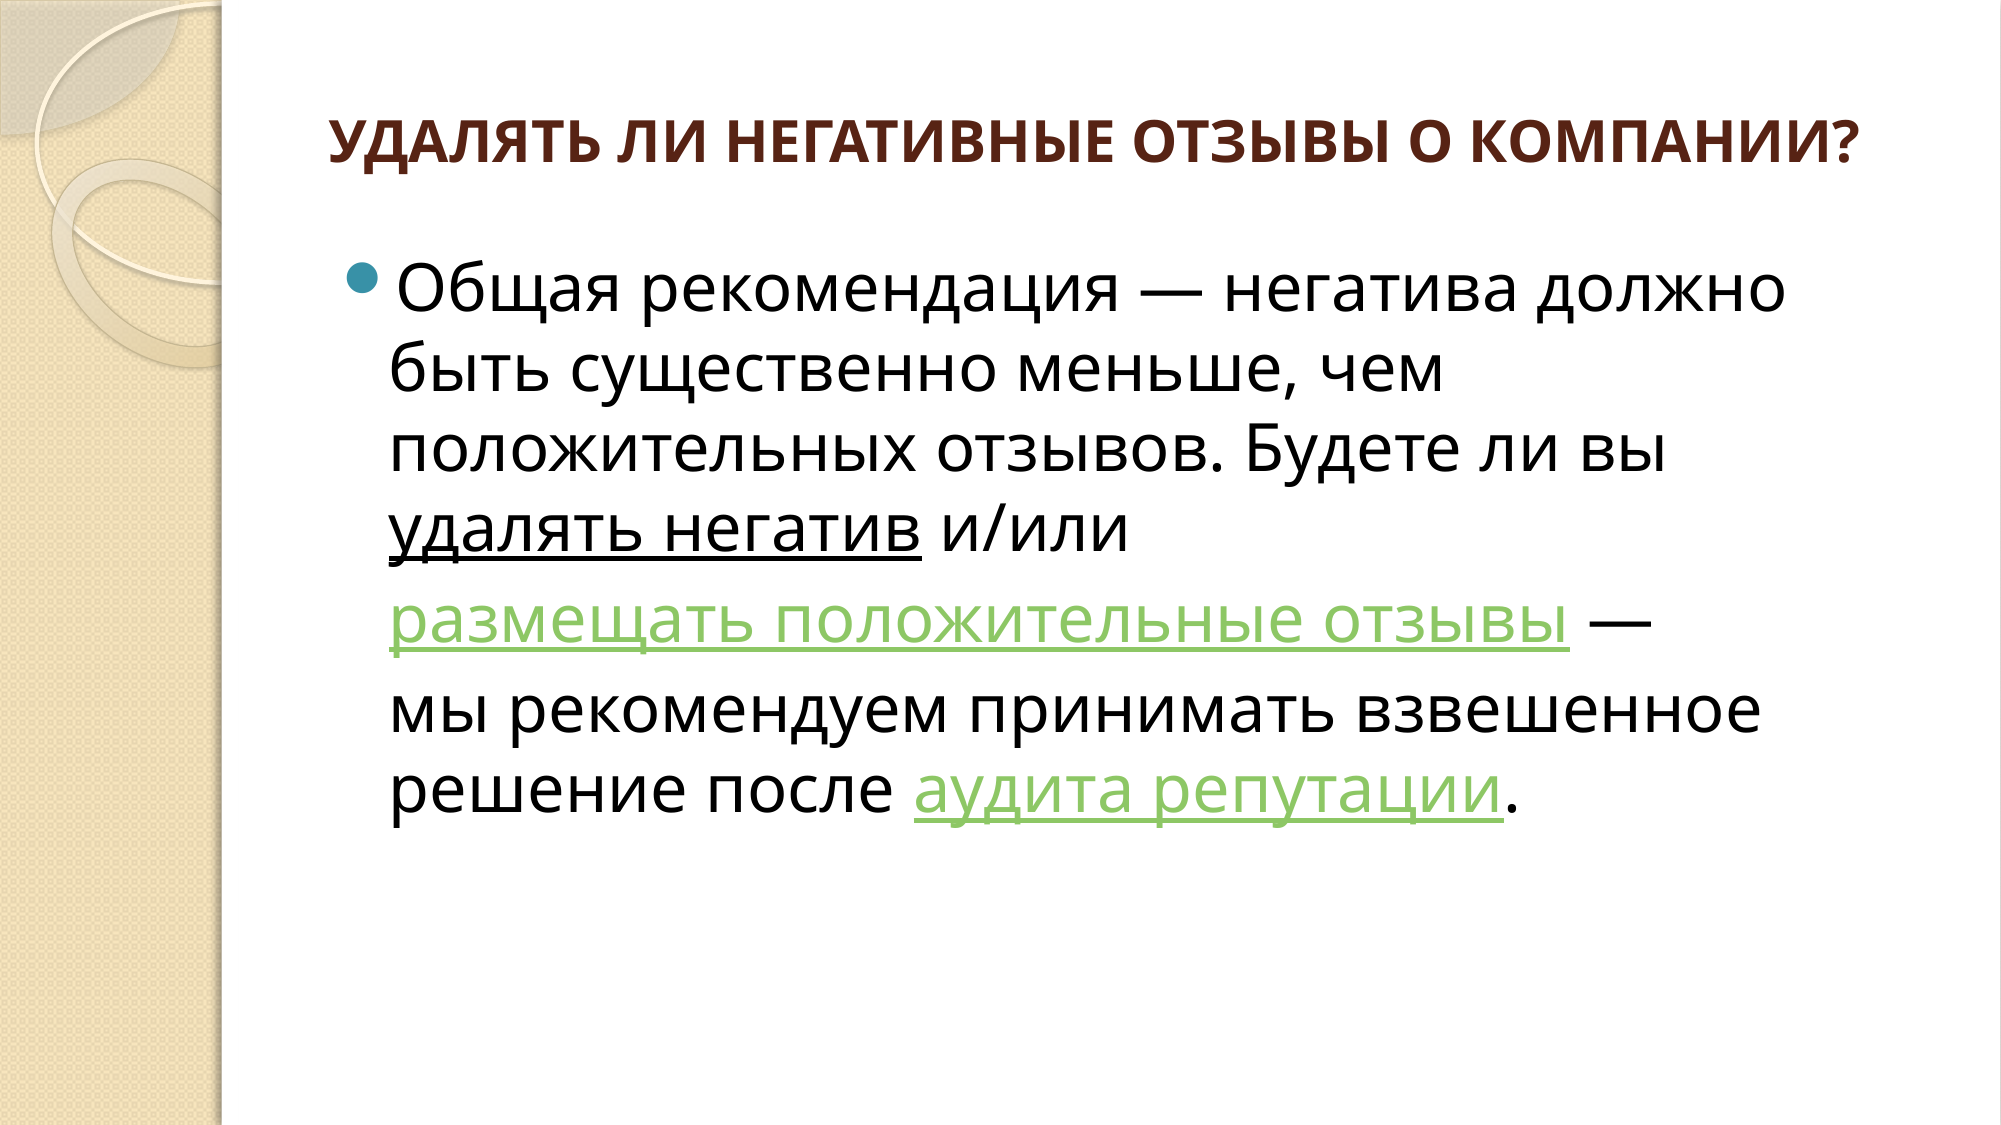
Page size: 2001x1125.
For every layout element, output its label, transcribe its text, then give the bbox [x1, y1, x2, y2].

title УДАЛЯТЬ ЛИ НЕГАТИВНЫЕ ОТЗЫВЫ О КОМПАНИИ? [313, 45, 1954, 233]
list Общая рекомендация — негатива должно быть существенно меньше, чем положительных отзывов. Будете ли вы удалять негатив и/или размещать положительные отзывы — мы рекомендуем принимать взвешенное решение после аудита репутации. [313, 237, 1954, 1025]
